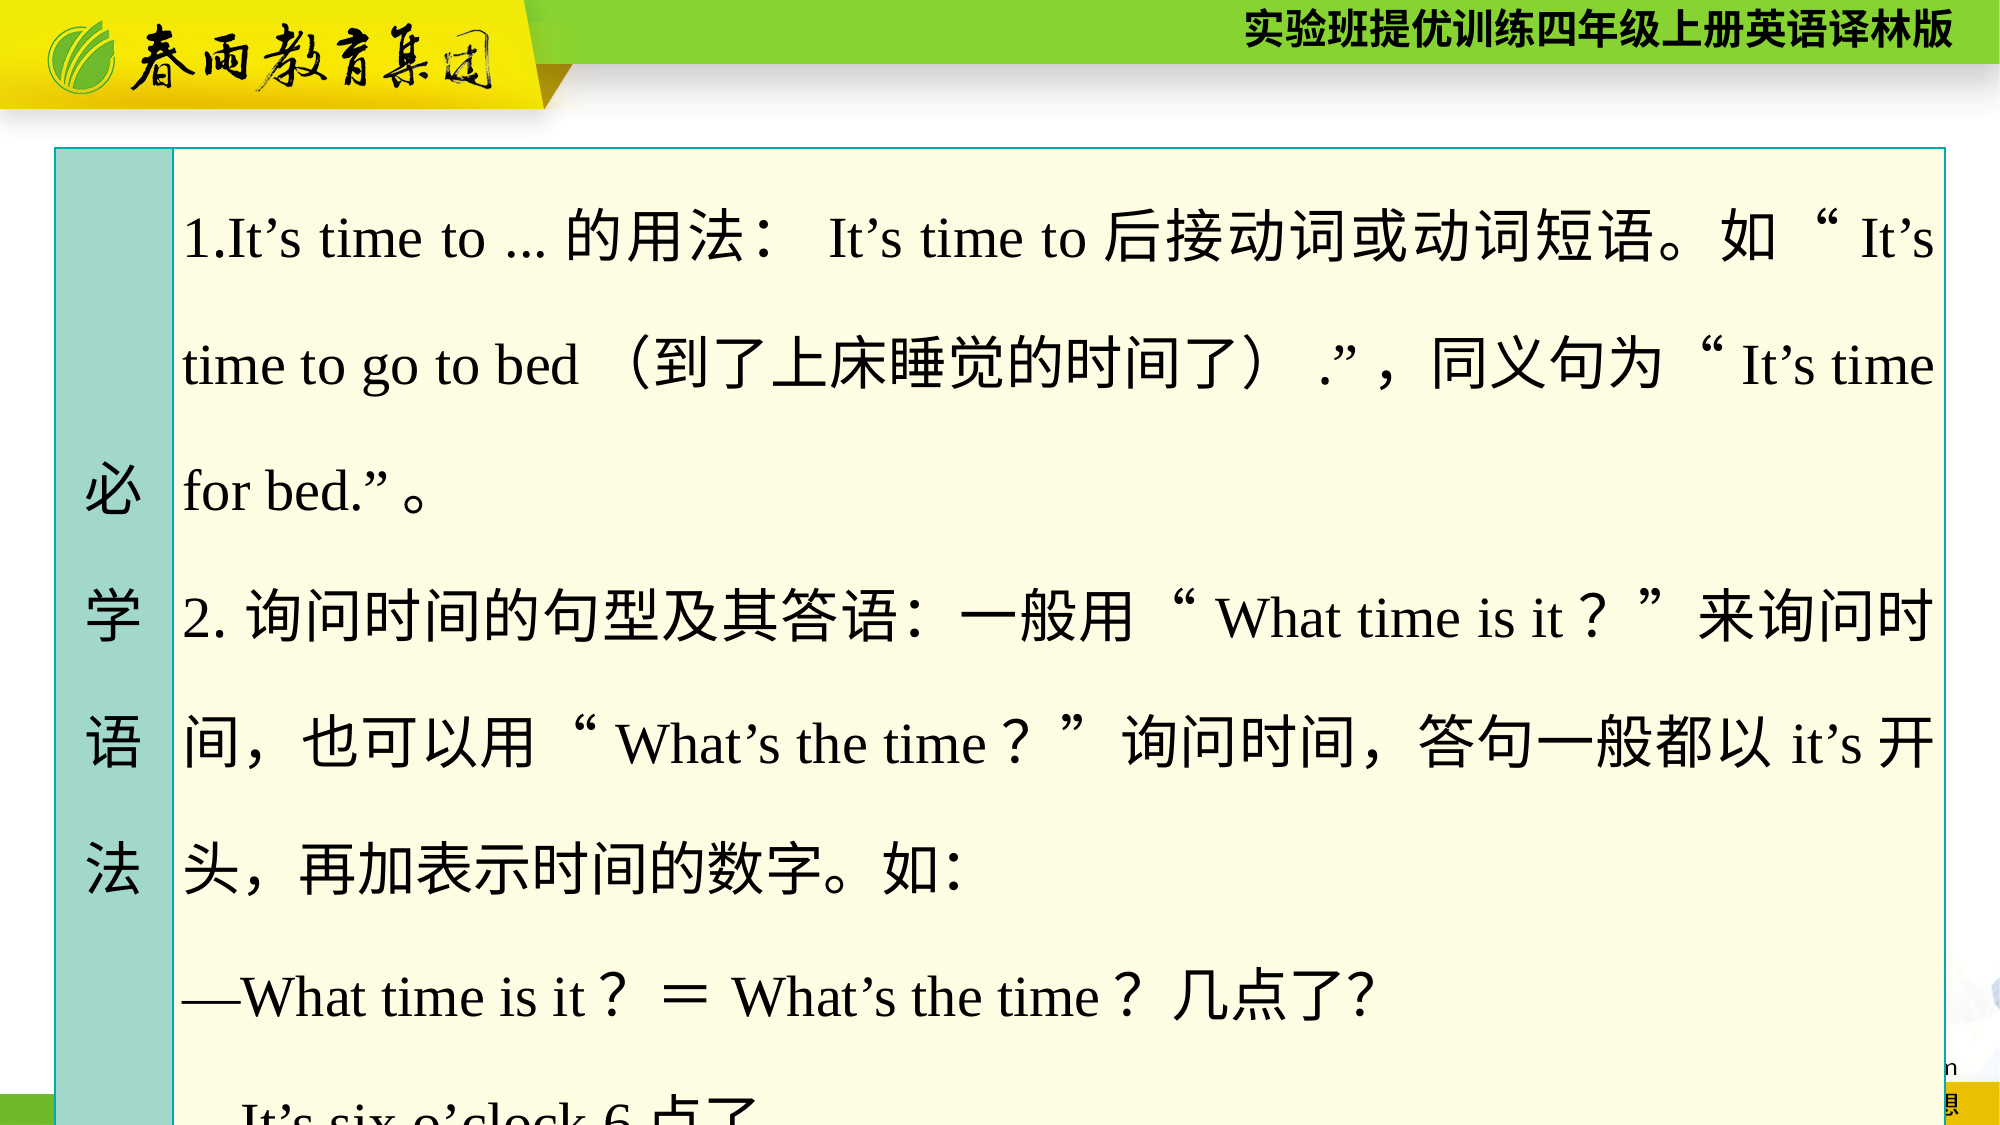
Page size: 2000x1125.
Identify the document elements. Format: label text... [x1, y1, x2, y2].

table_header 1.It’s time to ...的用法：It’s time to后接动词或动词短语。如“It’s time to go to bed（到了上床睡觉的时间了）.”，同义句为“It’s time for bed.”。 2.询问时间的句型及其答语：一般用“What time is it？”来询问时间，也可以用“What’s the time？”询问时间，答句一般都以it’s开头，再加表示时间的数字。如： —What time is it？＝What’s the time？几点了？ —It’s six o’clock.6点了。 [174, 149, 1944, 1125]
table_header 必 学 语 法 [56, 149, 172, 1125]
picture [0, 0, 2000, 1125]
